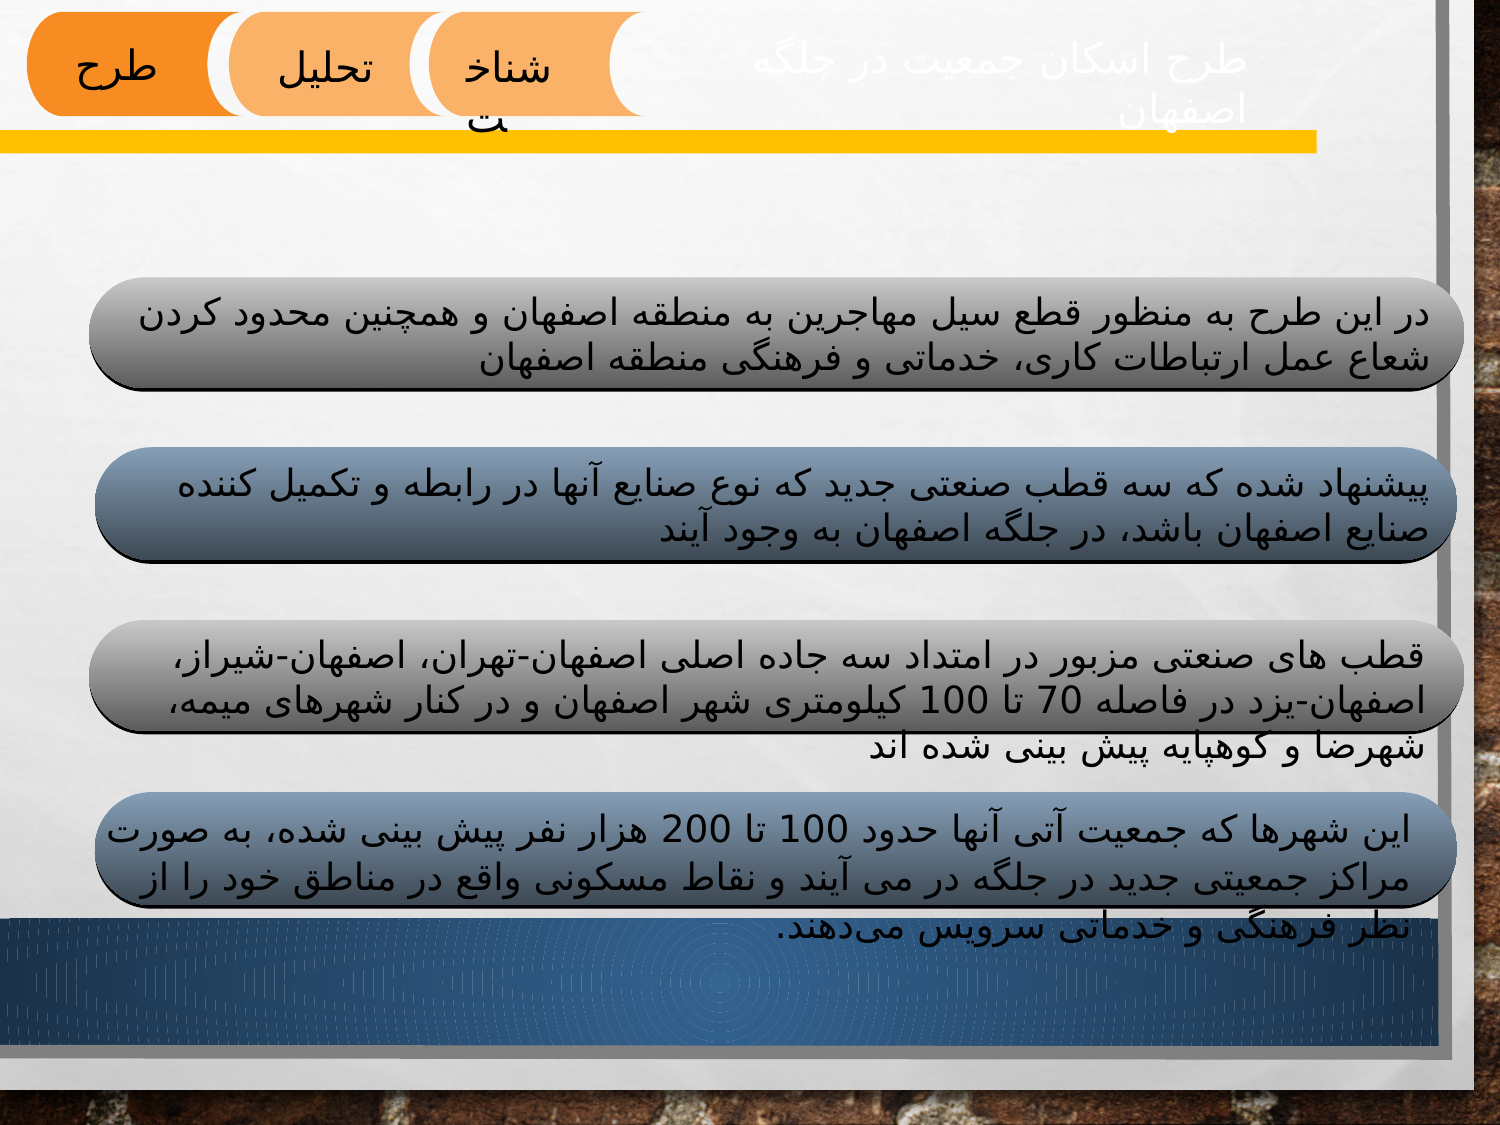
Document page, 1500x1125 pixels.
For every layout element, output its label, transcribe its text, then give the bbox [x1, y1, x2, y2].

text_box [94, 447, 1458, 565]
text_box تحلیل [263, 33, 401, 98]
text_box شناخت [451, 33, 589, 148]
picture [0, 0, 1500, 1125]
text_box طرح اسکان جمعیت در جلگه اصفهان [623, 24, 1264, 140]
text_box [78, 272, 1465, 392]
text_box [80, 791, 1458, 910]
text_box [78, 615, 1465, 735]
text_box طرح [60, 31, 198, 96]
